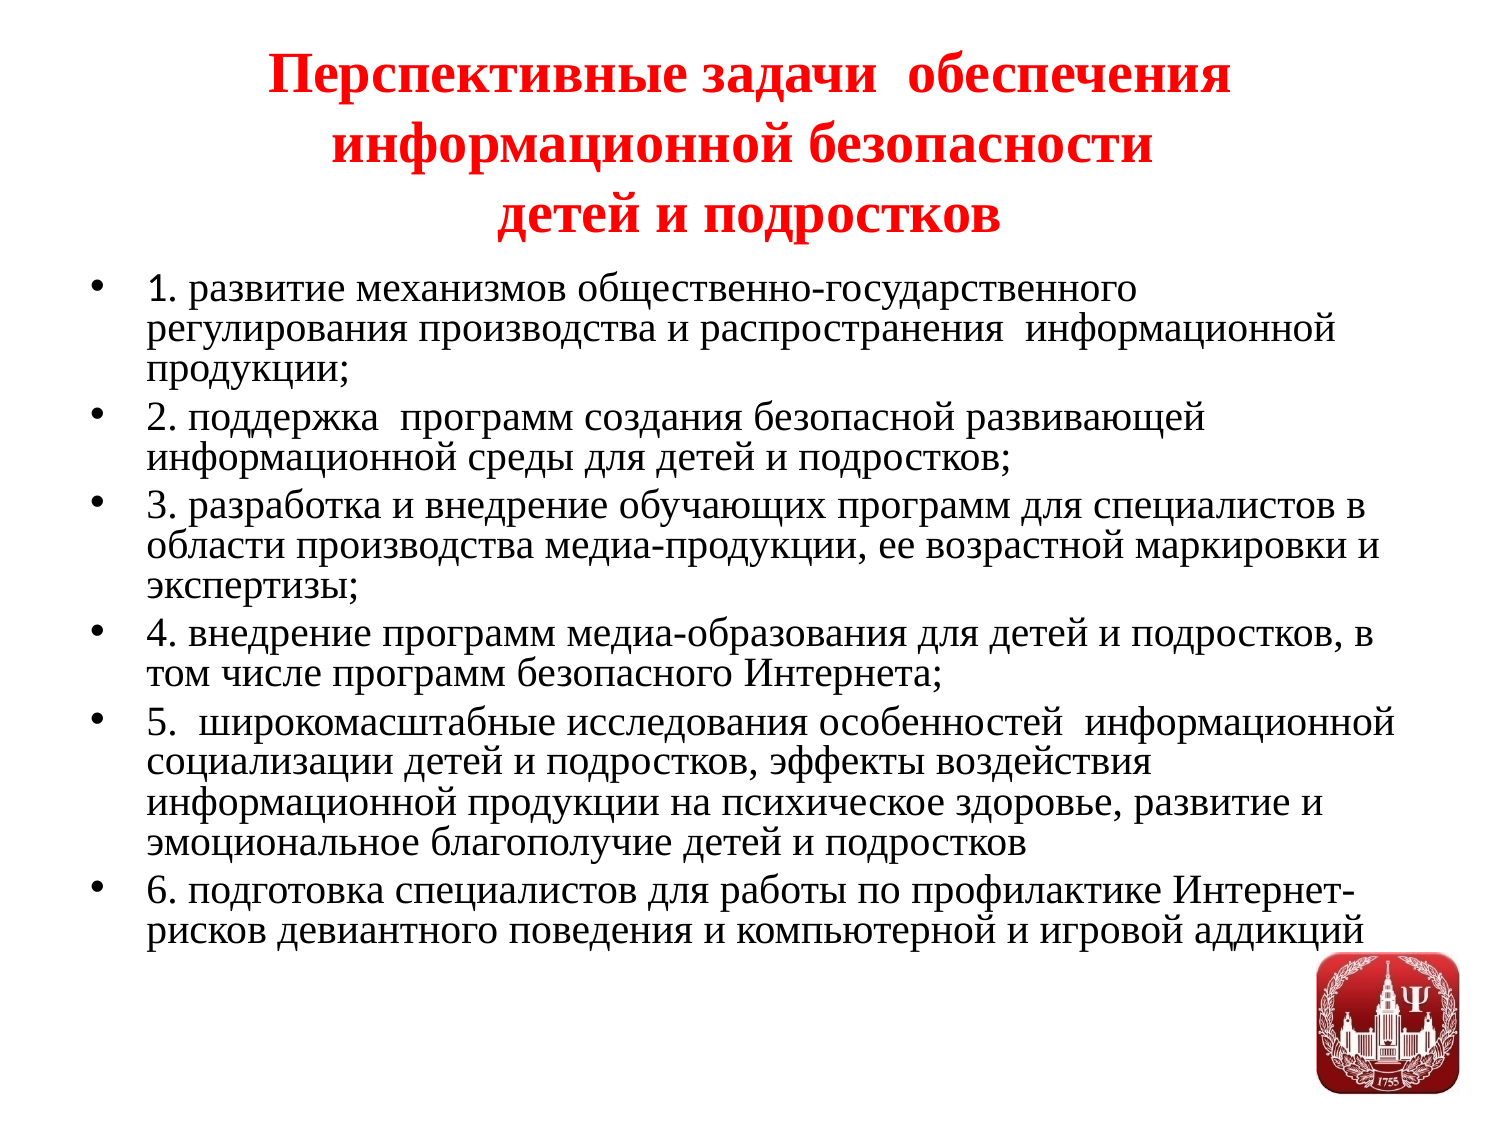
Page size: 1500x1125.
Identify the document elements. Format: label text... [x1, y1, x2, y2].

picture [1316, 951, 1460, 1095]
title Перспективные задачи обеспечения информационной безопасности детей и подростков [75, 45, 1425, 233]
list 1. развитие механизмов общественно-государственного регулирования производства и распространения информационной продукции; 2. поддержка программ создания безопасной развивающей информационной среды для детей и подростков; 3. разработка и внедрение обучающих программ для специалистов в области производства медиа-продукции, ее возрастной маркировки и экспертизы; 4. внедрение программ медиа-образования для детей и подростков, в том числе программ безопасного Интернета; 5. широкомасштабные исследования особенностей информационной социализации детей и подростков, эффекты воздействия информационной продукции на психическое здоровье, развитие и эмоциональное благополучие детей и подростков 6. подготовка специалистов для работы по профилактике Интернет-рисков девиантного поведения и компьютерной и игровой аддикций [75, 262, 1425, 1005]
